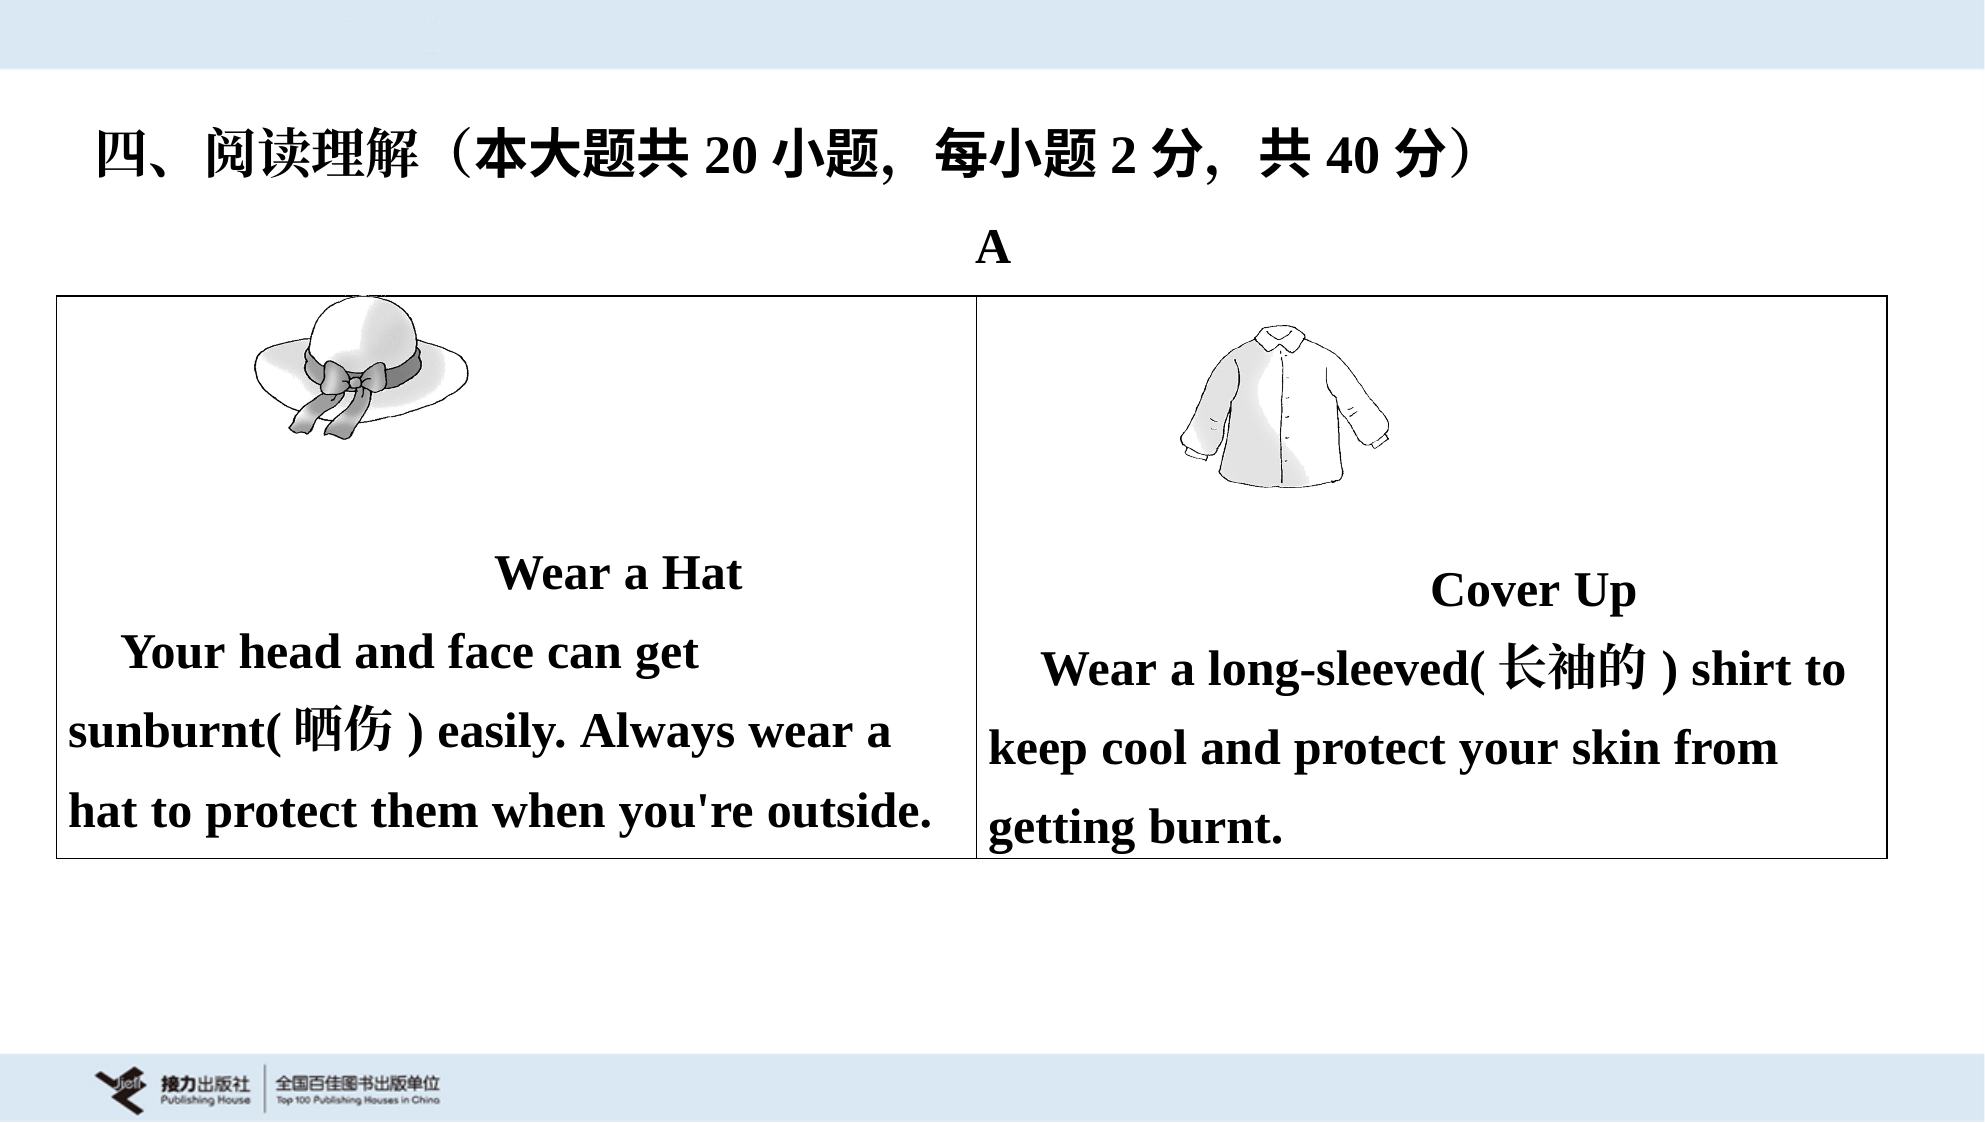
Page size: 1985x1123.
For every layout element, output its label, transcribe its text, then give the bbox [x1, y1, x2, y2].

text_box A [94, 183, 1892, 274]
table_header _________________________Cover Up Wear a long-sleeved(长袖的) shirt to keep cool and protect your skin from getting burnt. [977, 297, 1886, 858]
table_header _________________________Wear a Hat Your head and face can get sunburnt(晒伤) easily. Always wear a hat to protect them when you're outside. [57, 297, 976, 858]
text_box 四、阅读理解（本大题共20小题，每小题2分，共40分） [94, 88, 1892, 183]
picture [0, 0, 1985, 1122]
